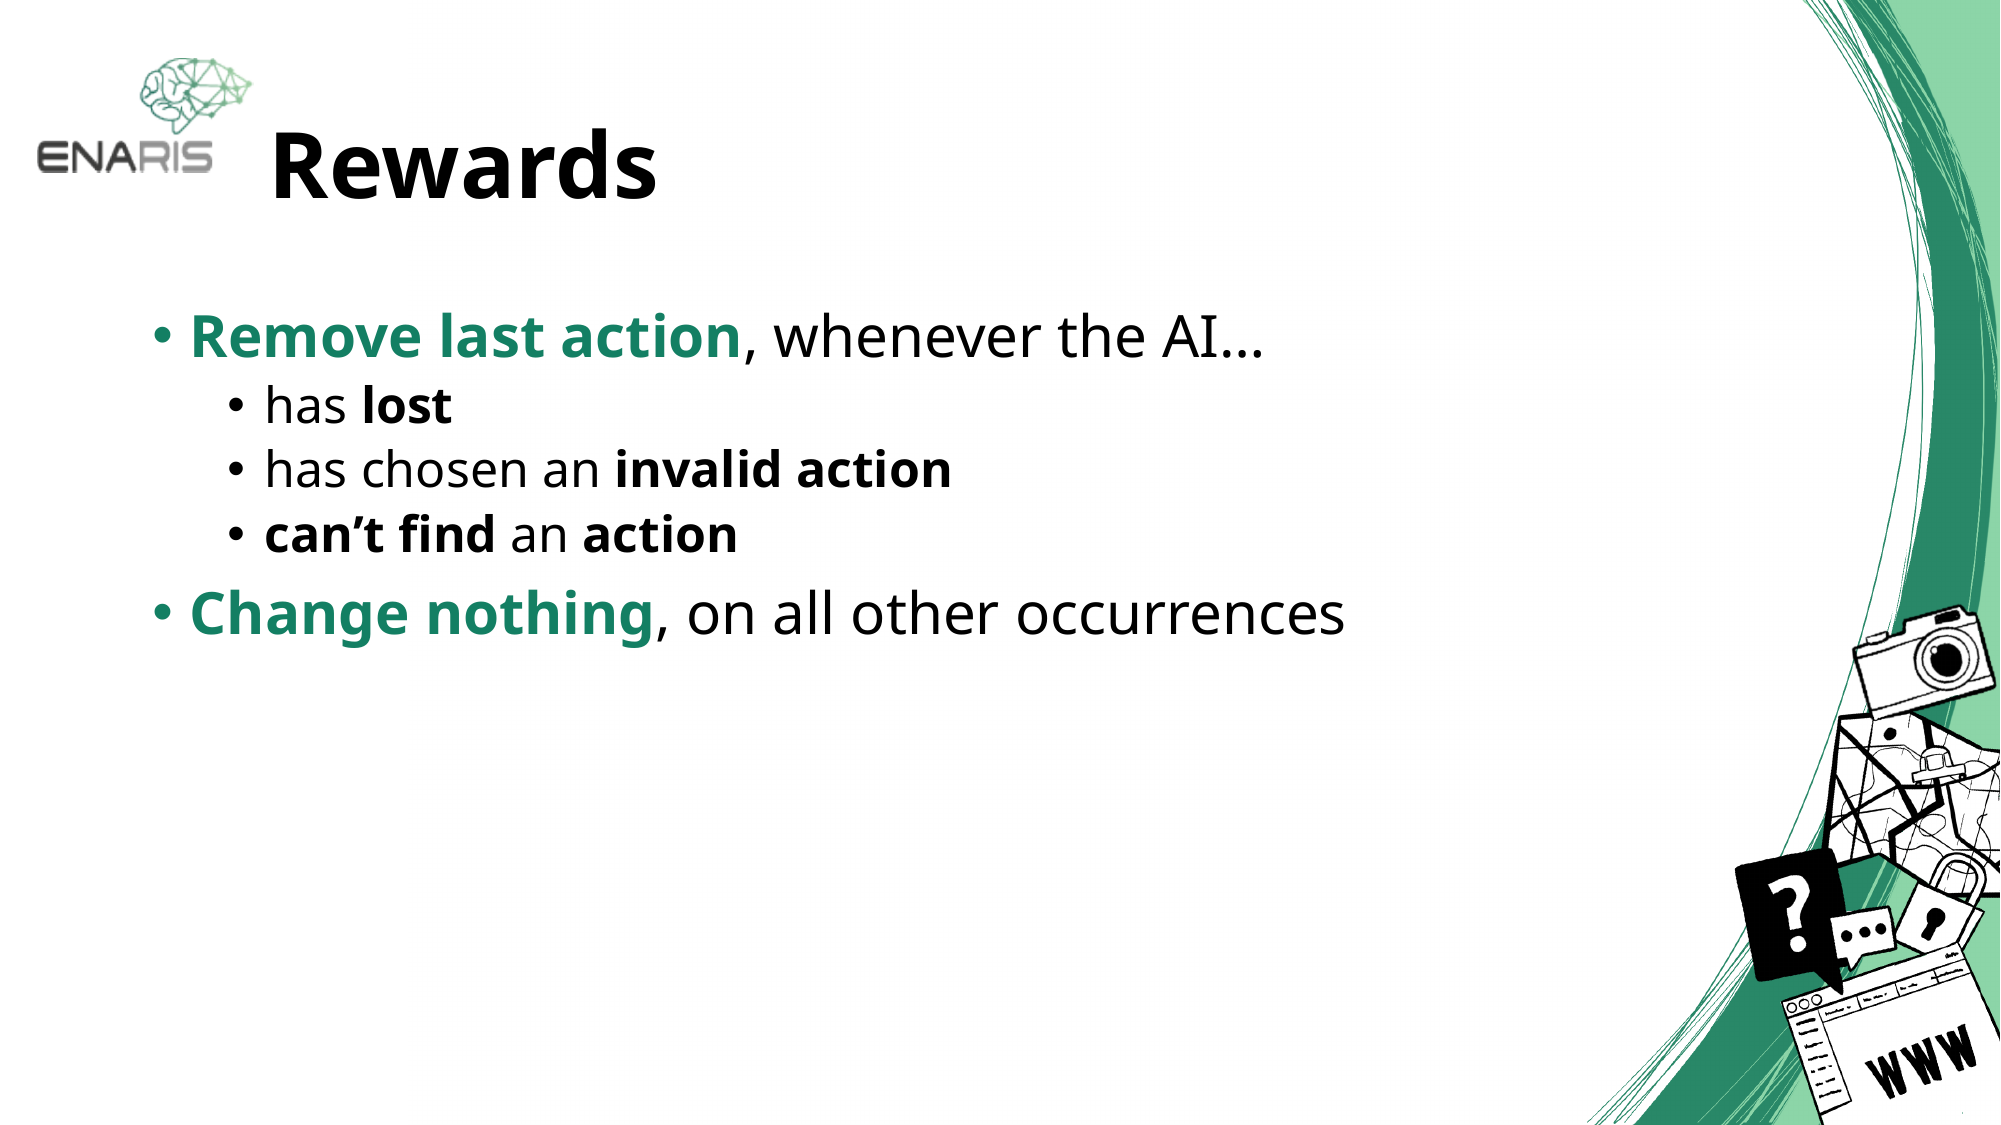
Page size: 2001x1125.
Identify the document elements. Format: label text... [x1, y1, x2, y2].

title Rewards [253, 59, 1863, 278]
picture [37, 58, 254, 173]
list Remove last action, whenever the AI… has lost has chosen an invalid action can’t find an action Change nothing, on all other occurrences [137, 299, 1728, 1014]
picture [408, 0, 2000, 1125]
